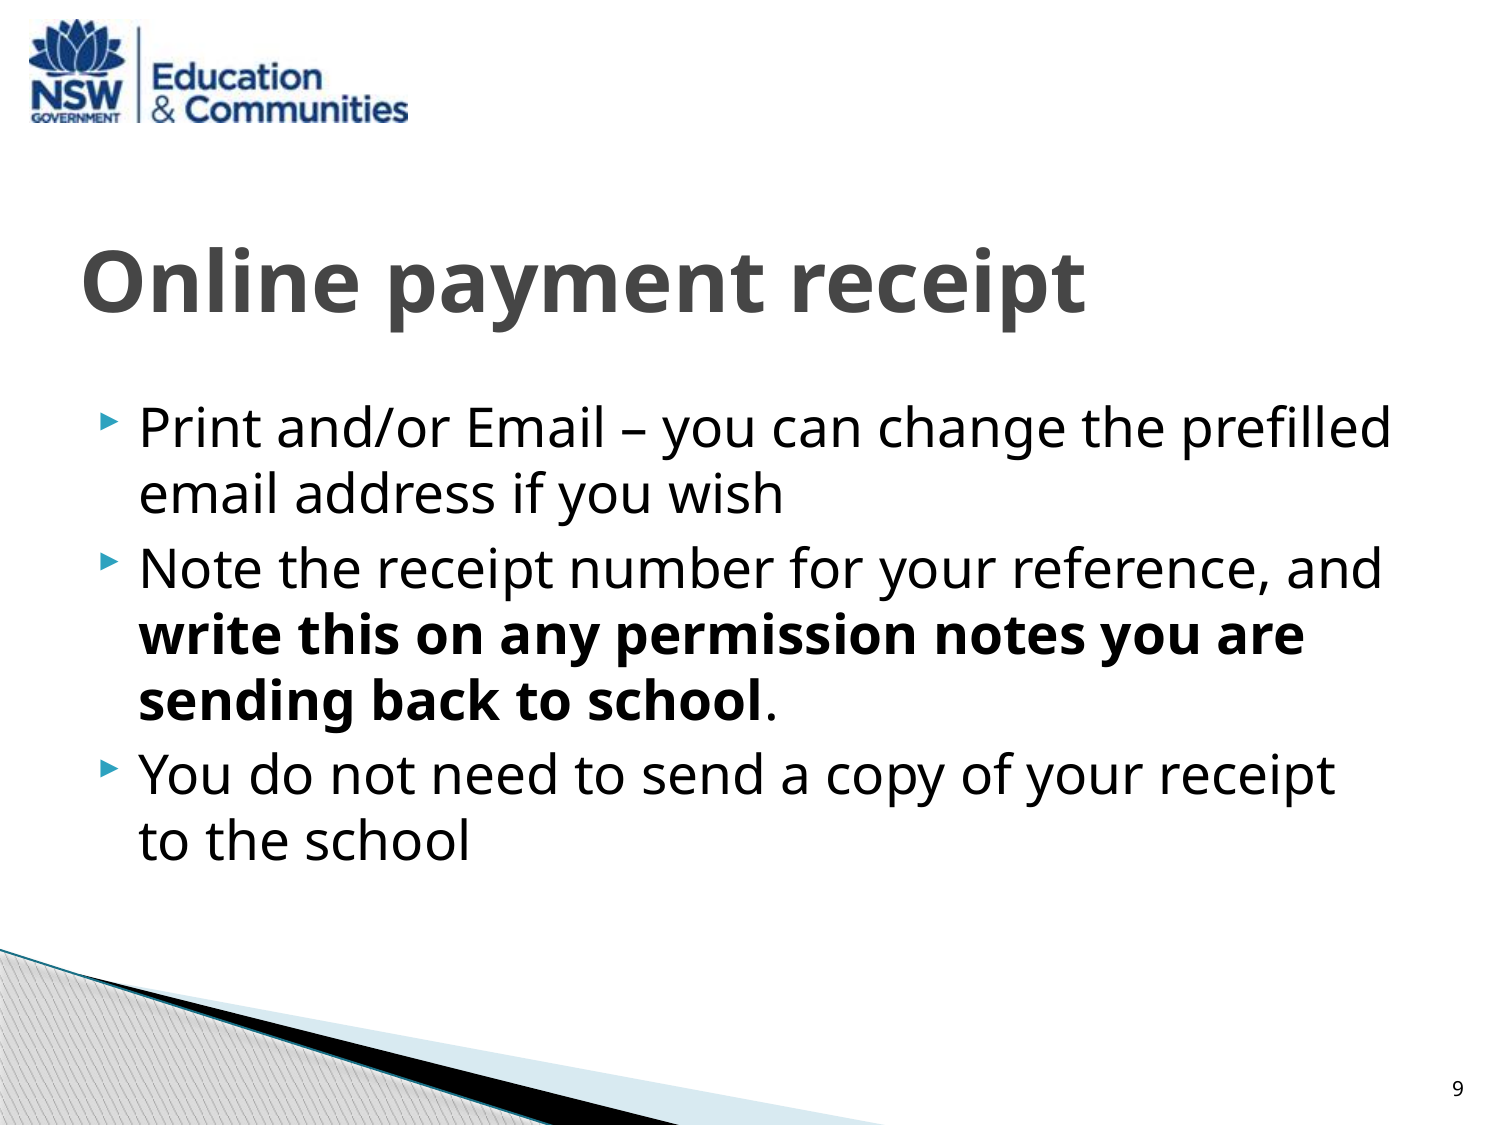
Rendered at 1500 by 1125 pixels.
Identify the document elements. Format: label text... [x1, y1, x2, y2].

title Online payment receipt [64, 184, 1415, 372]
picture [29, 18, 408, 123]
slide_number 9 [1418, 1051, 1479, 1112]
list Print and/or Email – you can change the prefilled email address if you wish Note the receipt number for your reference, and write this on any permission notes you are sending back to school. You do not need to send a copy of your receipt to the school [64, 385, 1415, 880]
